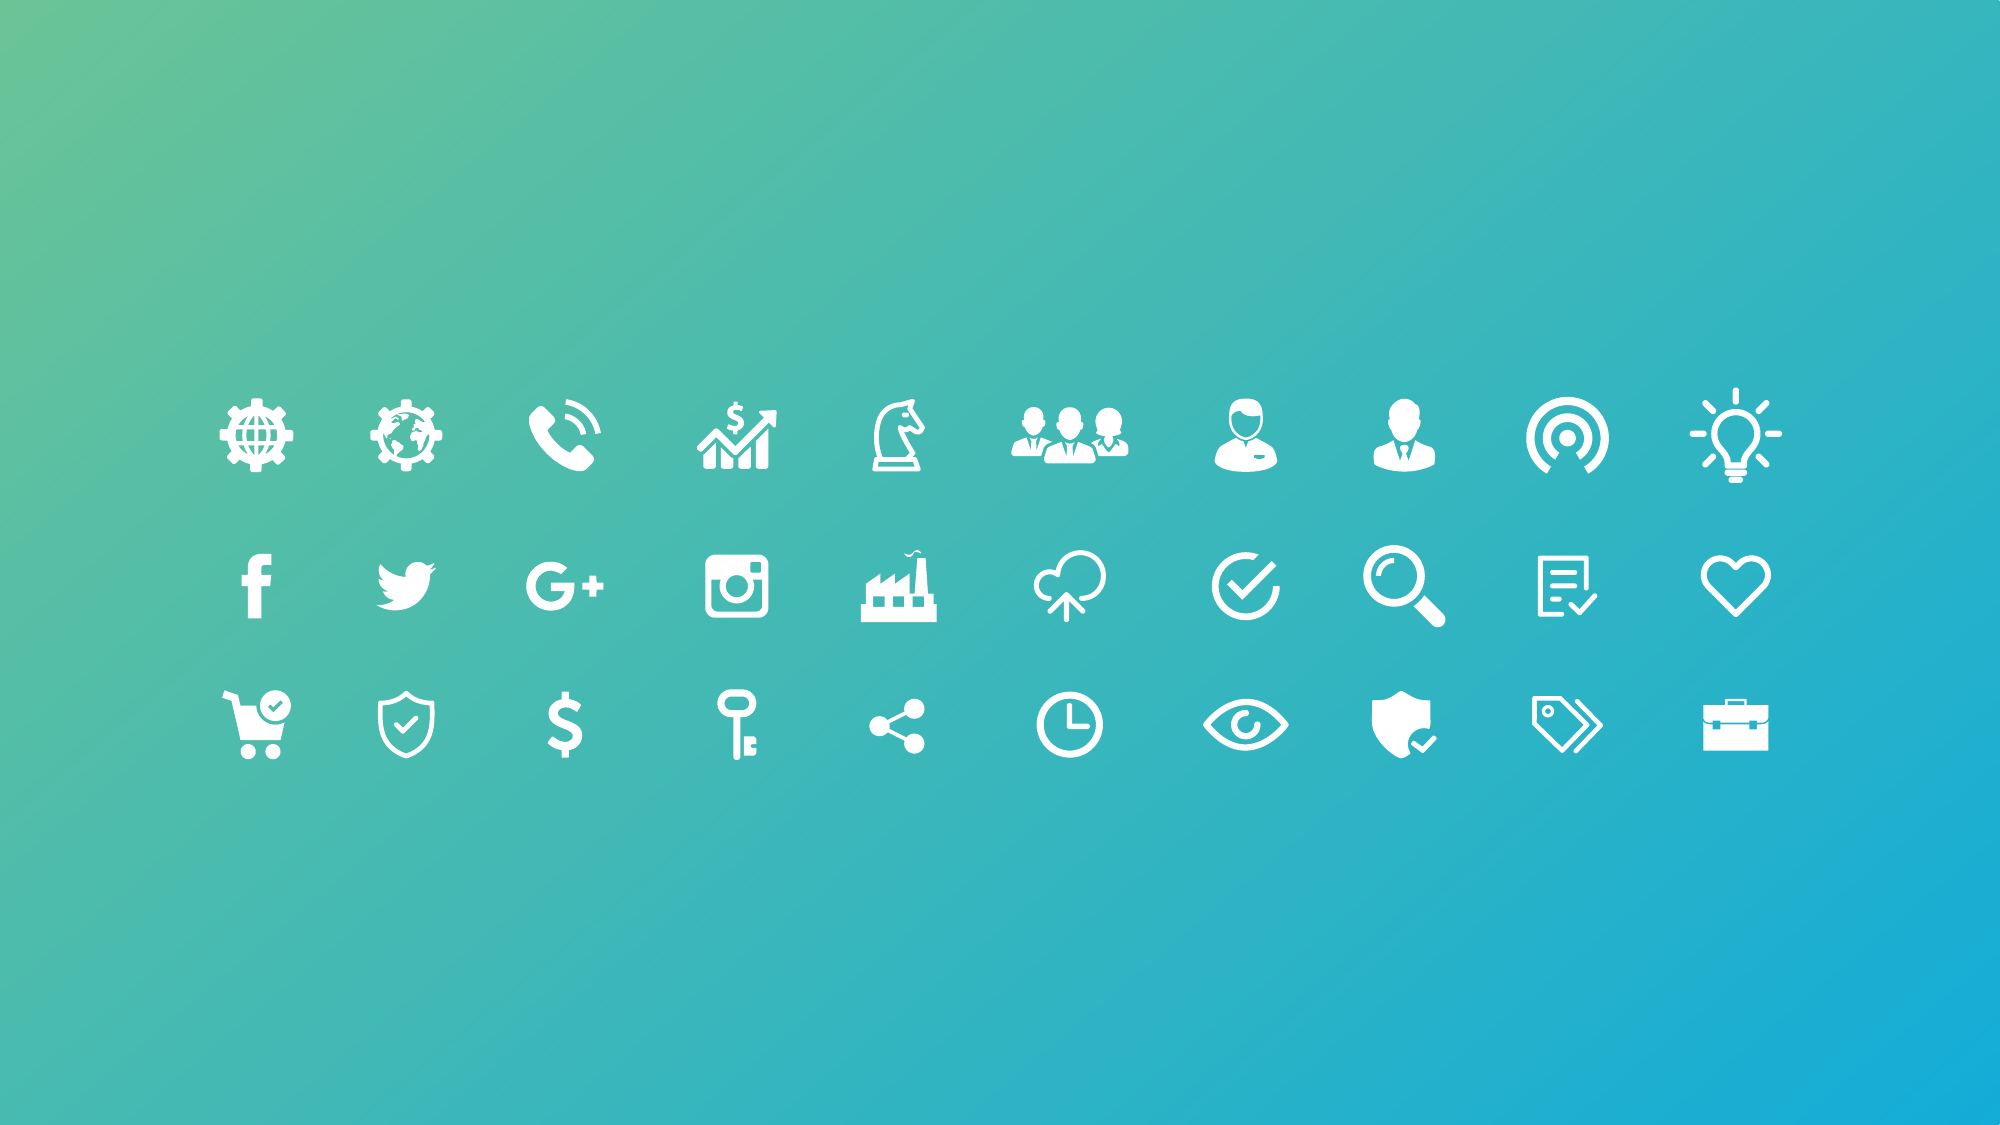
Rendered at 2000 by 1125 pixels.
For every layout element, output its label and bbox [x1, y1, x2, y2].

text_box [1700, 555, 1772, 617]
text_box [1033, 549, 1107, 623]
text_box [1214, 398, 1278, 473]
text_box [1371, 690, 1438, 759]
text_box [526, 561, 604, 611]
text_box [376, 561, 437, 611]
text_box [1202, 698, 1289, 751]
text_box [1373, 398, 1436, 472]
text_box [696, 401, 777, 469]
text_box [1526, 396, 1609, 474]
text_box [1689, 387, 1783, 484]
text_box [1036, 691, 1104, 758]
text_box [528, 399, 602, 472]
text_box [377, 690, 435, 759]
text_box [219, 398, 294, 473]
text_box [547, 691, 583, 758]
text_box [370, 399, 443, 472]
text_box [1703, 698, 1769, 751]
text_box [241, 553, 272, 619]
text_box [1531, 695, 1604, 754]
text_box [1568, 593, 1598, 616]
text_box [872, 398, 926, 472]
text_box [1537, 555, 1589, 617]
text_box [904, 550, 922, 557]
text_box [221, 689, 292, 760]
text_box [1010, 406, 1129, 464]
text_box [1363, 544, 1446, 628]
text_box [705, 554, 769, 618]
text_box [860, 558, 937, 623]
text_box [1211, 552, 1280, 621]
text_box [717, 689, 757, 761]
text_box [869, 698, 925, 754]
